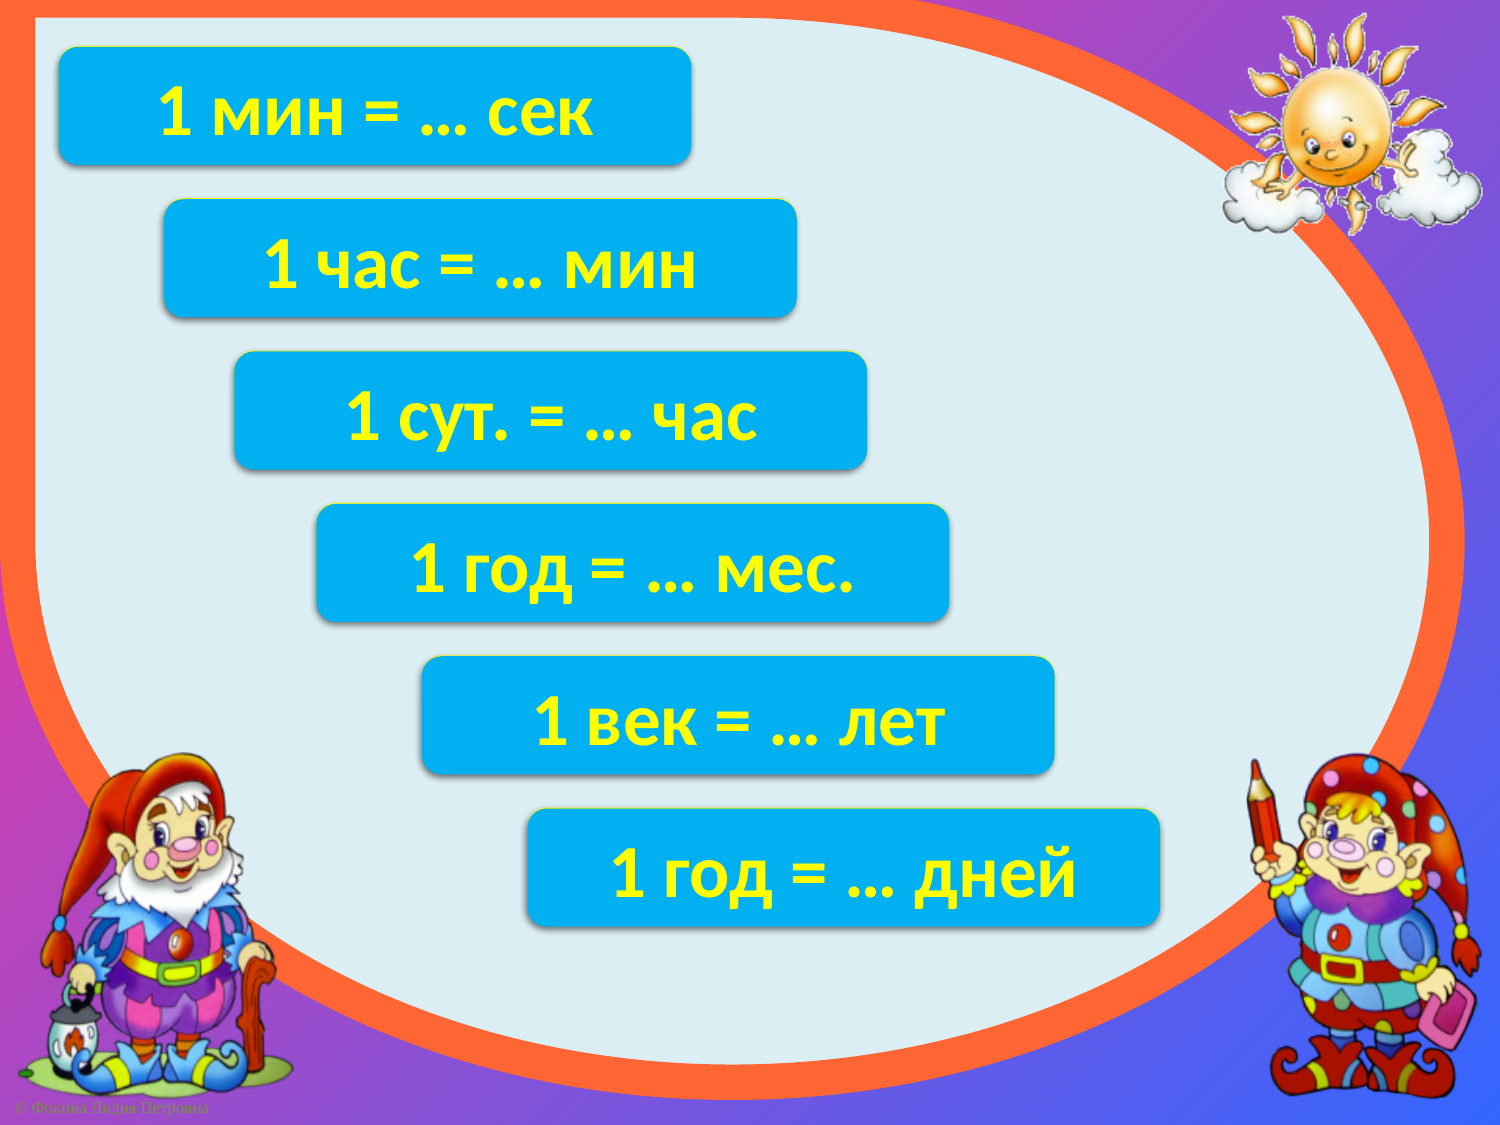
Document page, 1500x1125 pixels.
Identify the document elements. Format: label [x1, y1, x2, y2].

text_box [232, 349, 870, 472]
text_box [56, 44, 694, 168]
text_box [314, 501, 952, 625]
picture [17, 751, 294, 1101]
text_box [419, 654, 1057, 777]
text_box [161, 197, 799, 320]
picture [1245, 751, 1483, 1101]
picture [1214, 0, 1500, 244]
text_box [525, 806, 1163, 929]
